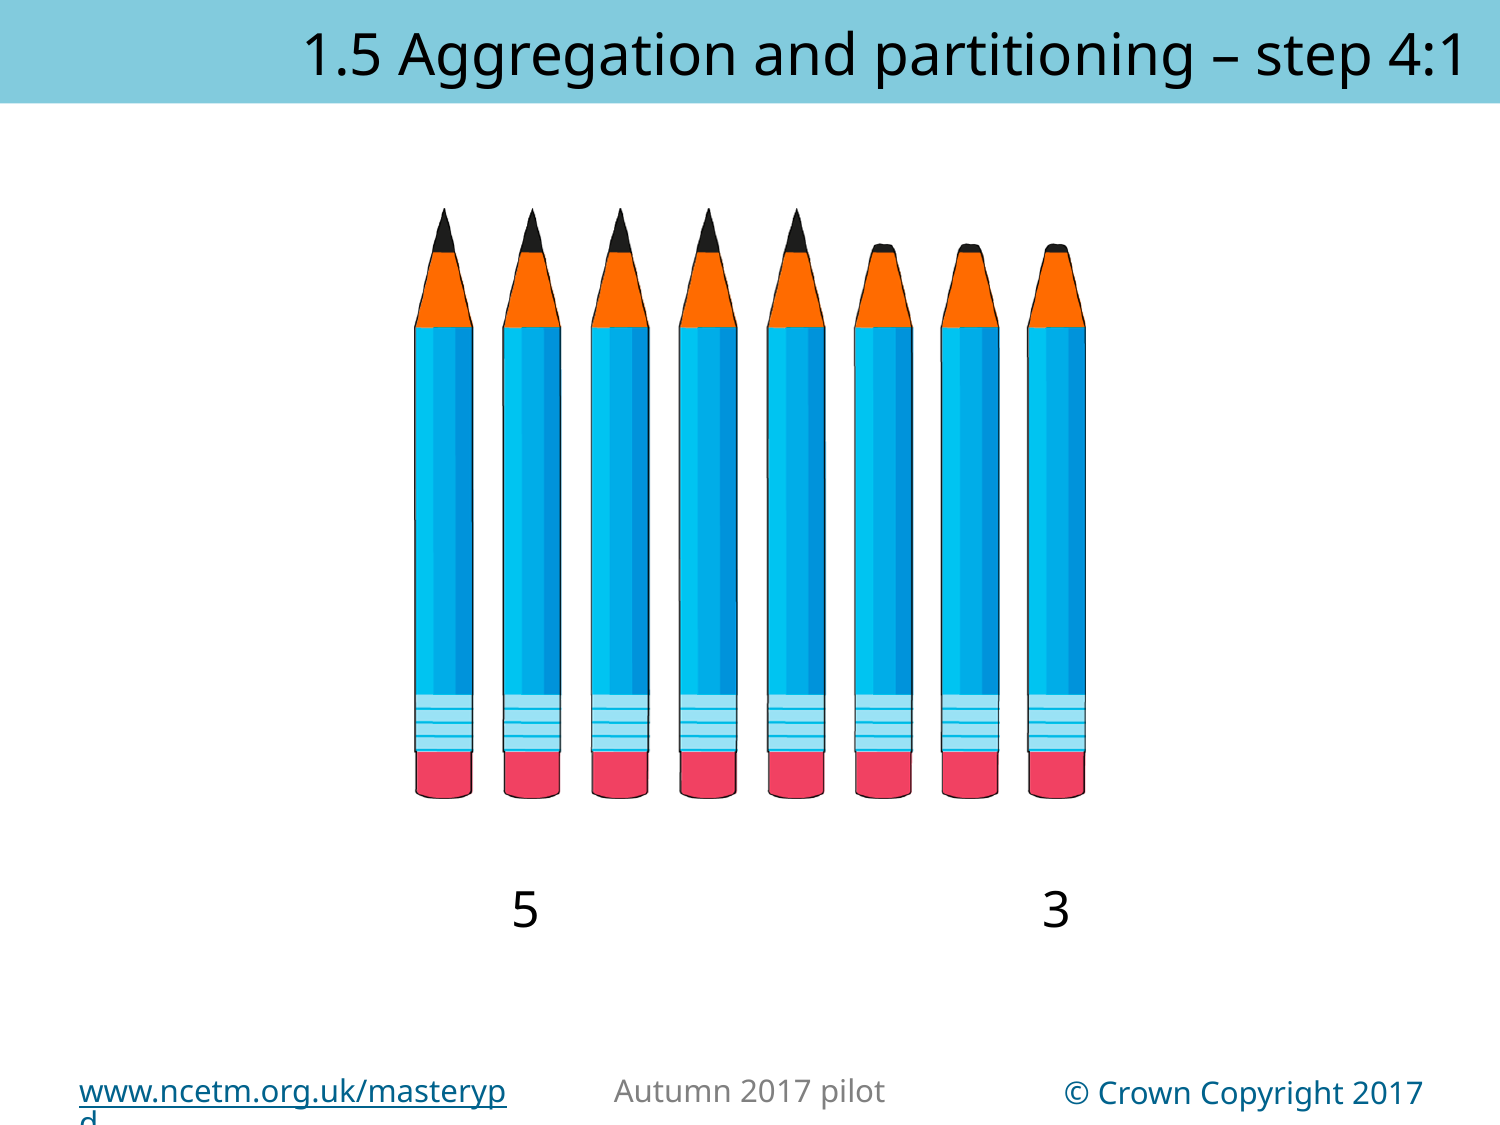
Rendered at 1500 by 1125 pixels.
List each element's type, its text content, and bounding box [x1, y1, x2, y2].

text_box 3 [997, 869, 1117, 945]
list 1.5 Aggregation and partitioning – step 4:1 [0, 0, 1500, 104]
picture [414, 207, 1105, 800]
text_box 5 [466, 869, 585, 945]
